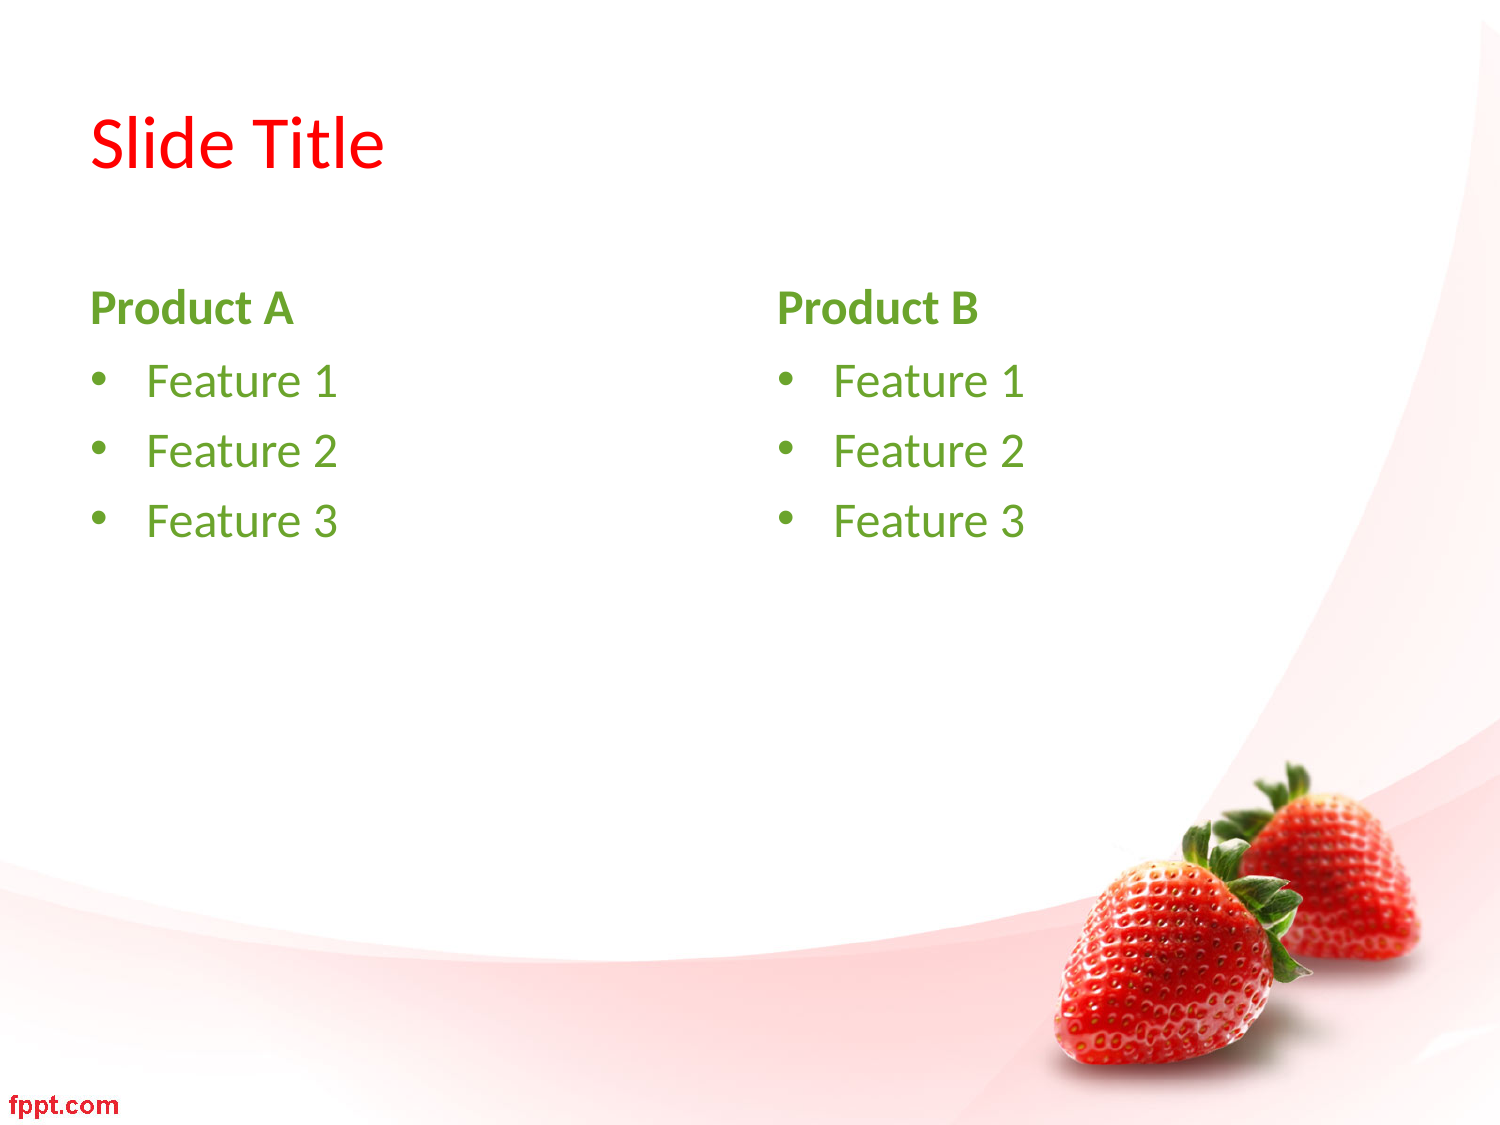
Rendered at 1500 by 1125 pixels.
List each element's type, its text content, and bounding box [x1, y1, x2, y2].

list Feature 1 Feature 2 Feature 3 [75, 340, 738, 964]
list Product A [75, 236, 738, 340]
list Feature 1 Feature 2 Feature 3 [761, 340, 1425, 964]
picture [0, 0, 1500, 1125]
title Slide Title [75, 45, 1425, 233]
list Product B [761, 236, 1425, 340]
